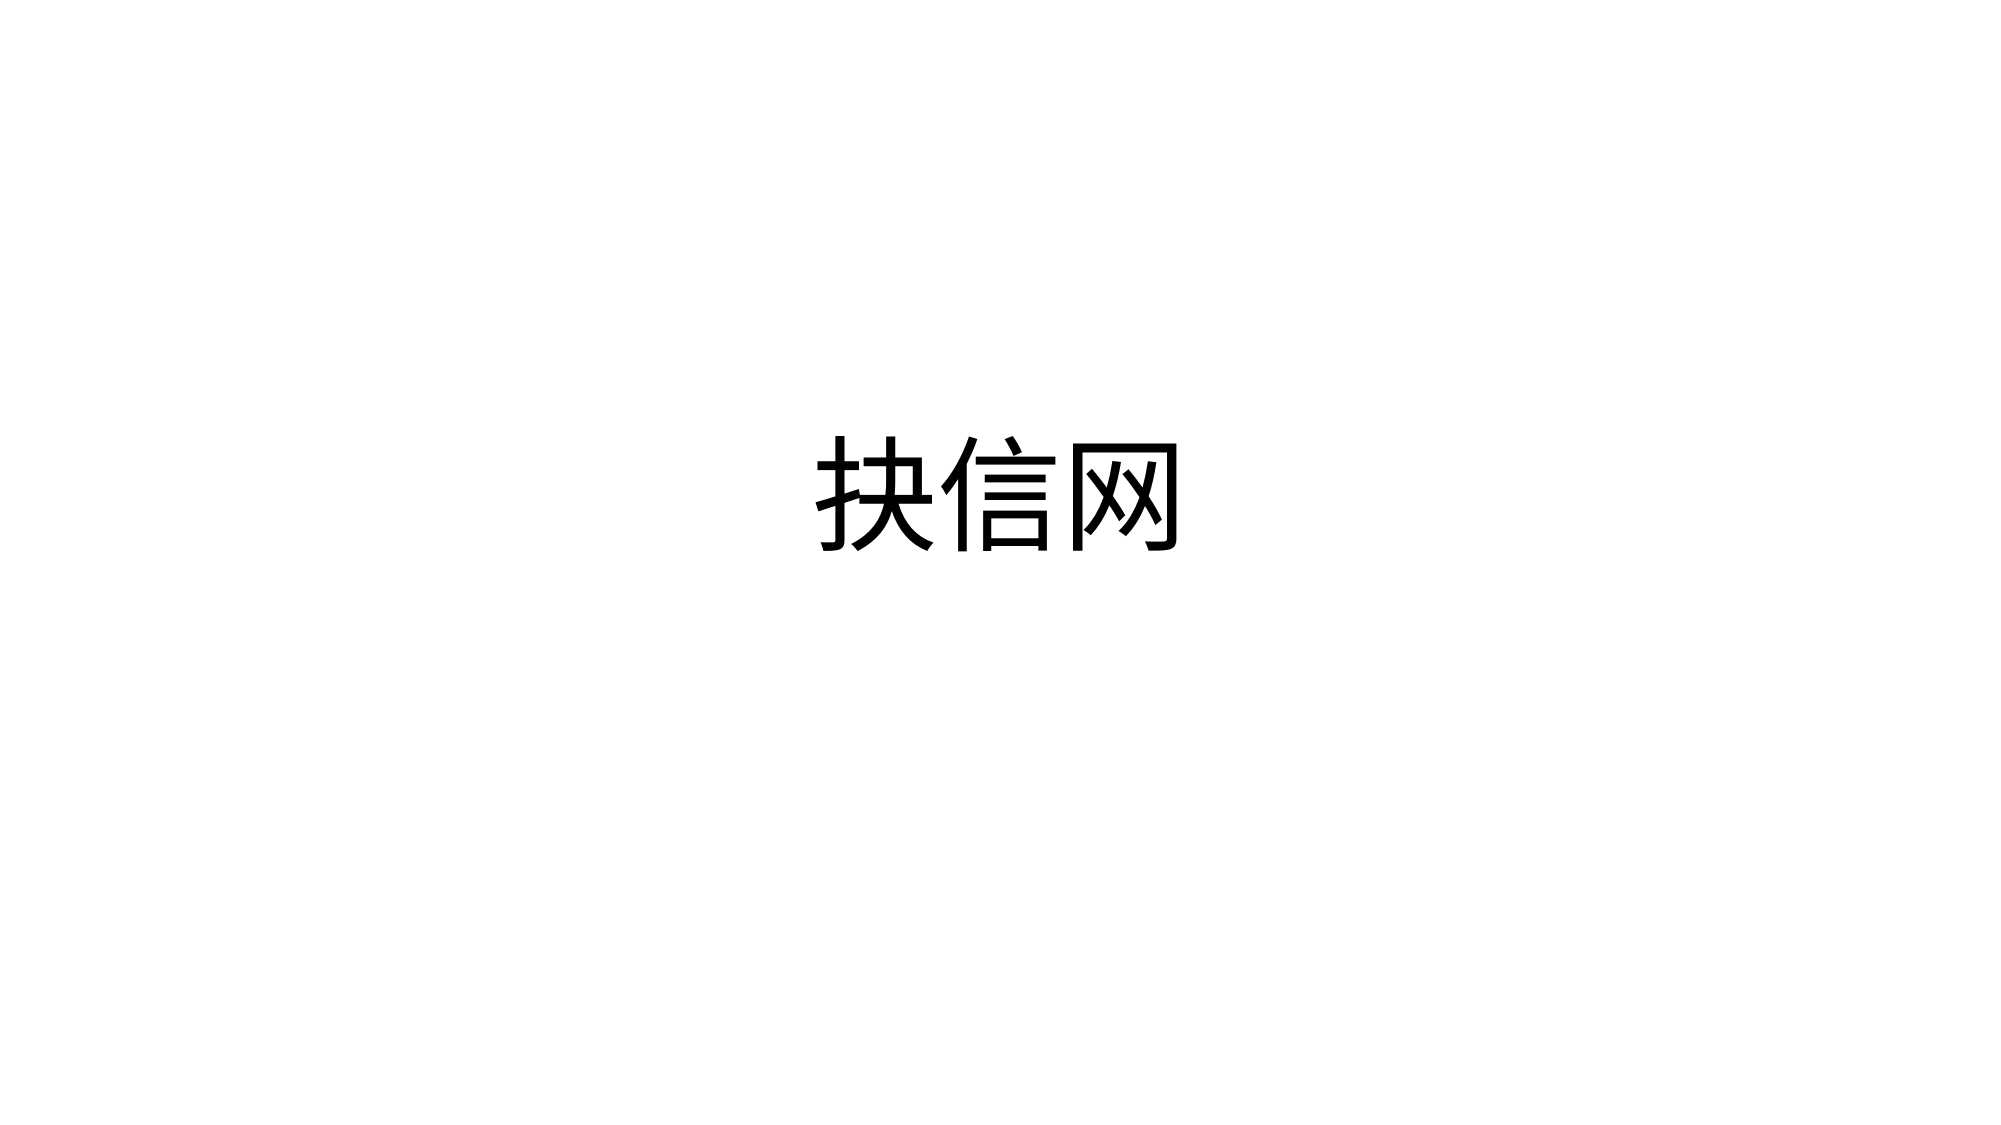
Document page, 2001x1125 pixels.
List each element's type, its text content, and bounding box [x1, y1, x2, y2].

title 抉信网 [249, 184, 1750, 576]
